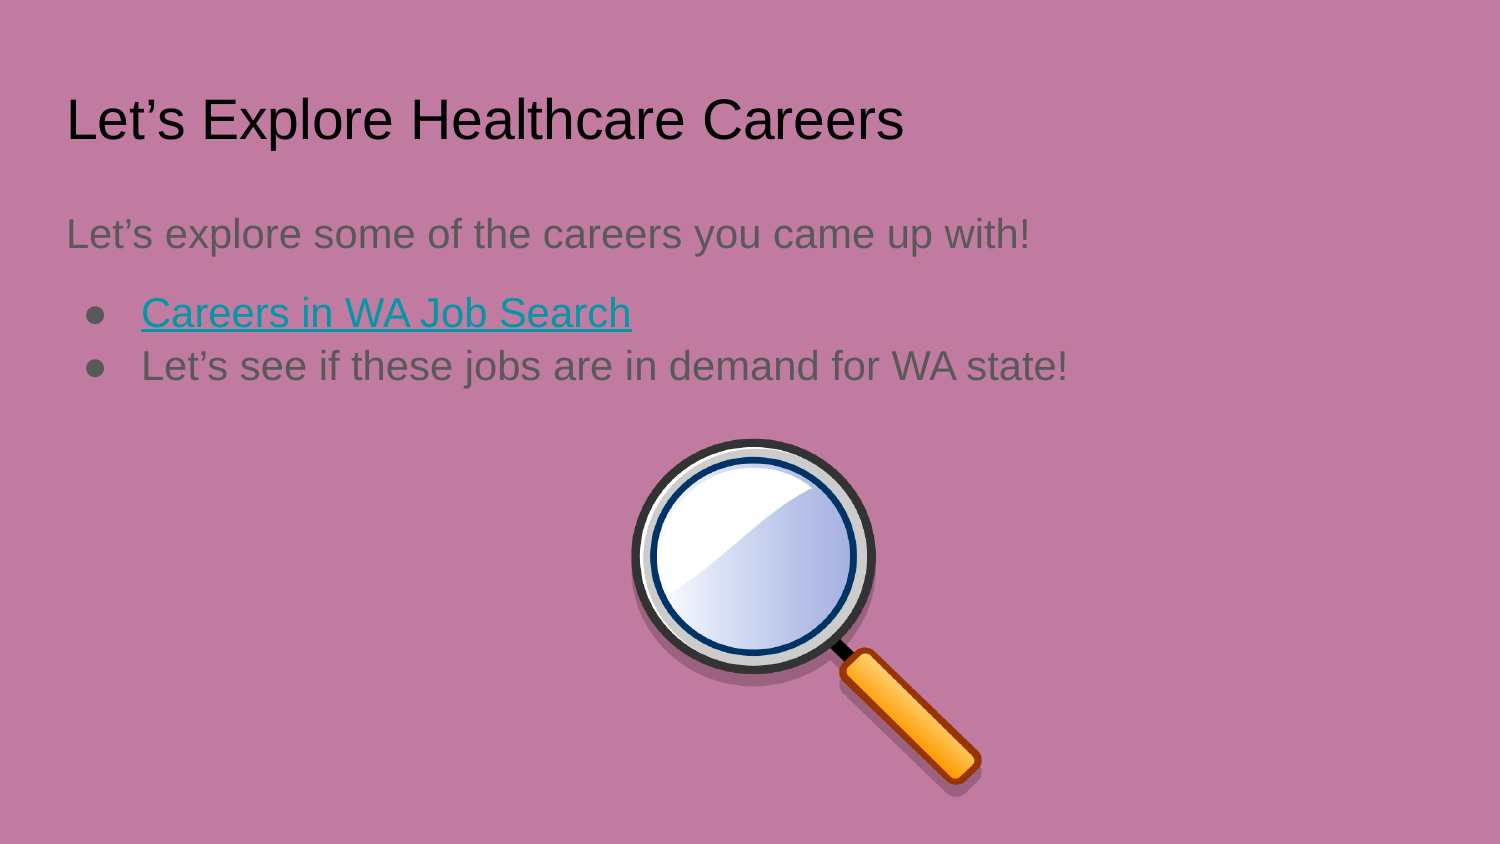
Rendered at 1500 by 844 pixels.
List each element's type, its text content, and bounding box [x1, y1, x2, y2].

list Let’s explore some of the careers you came up with! Careers in WA Job Search Let’s see if these jobs are in demand for WA state! [51, 189, 1449, 750]
title Let’s Explore Healthcare Careers [51, 72, 1449, 167]
picture [613, 425, 989, 800]
